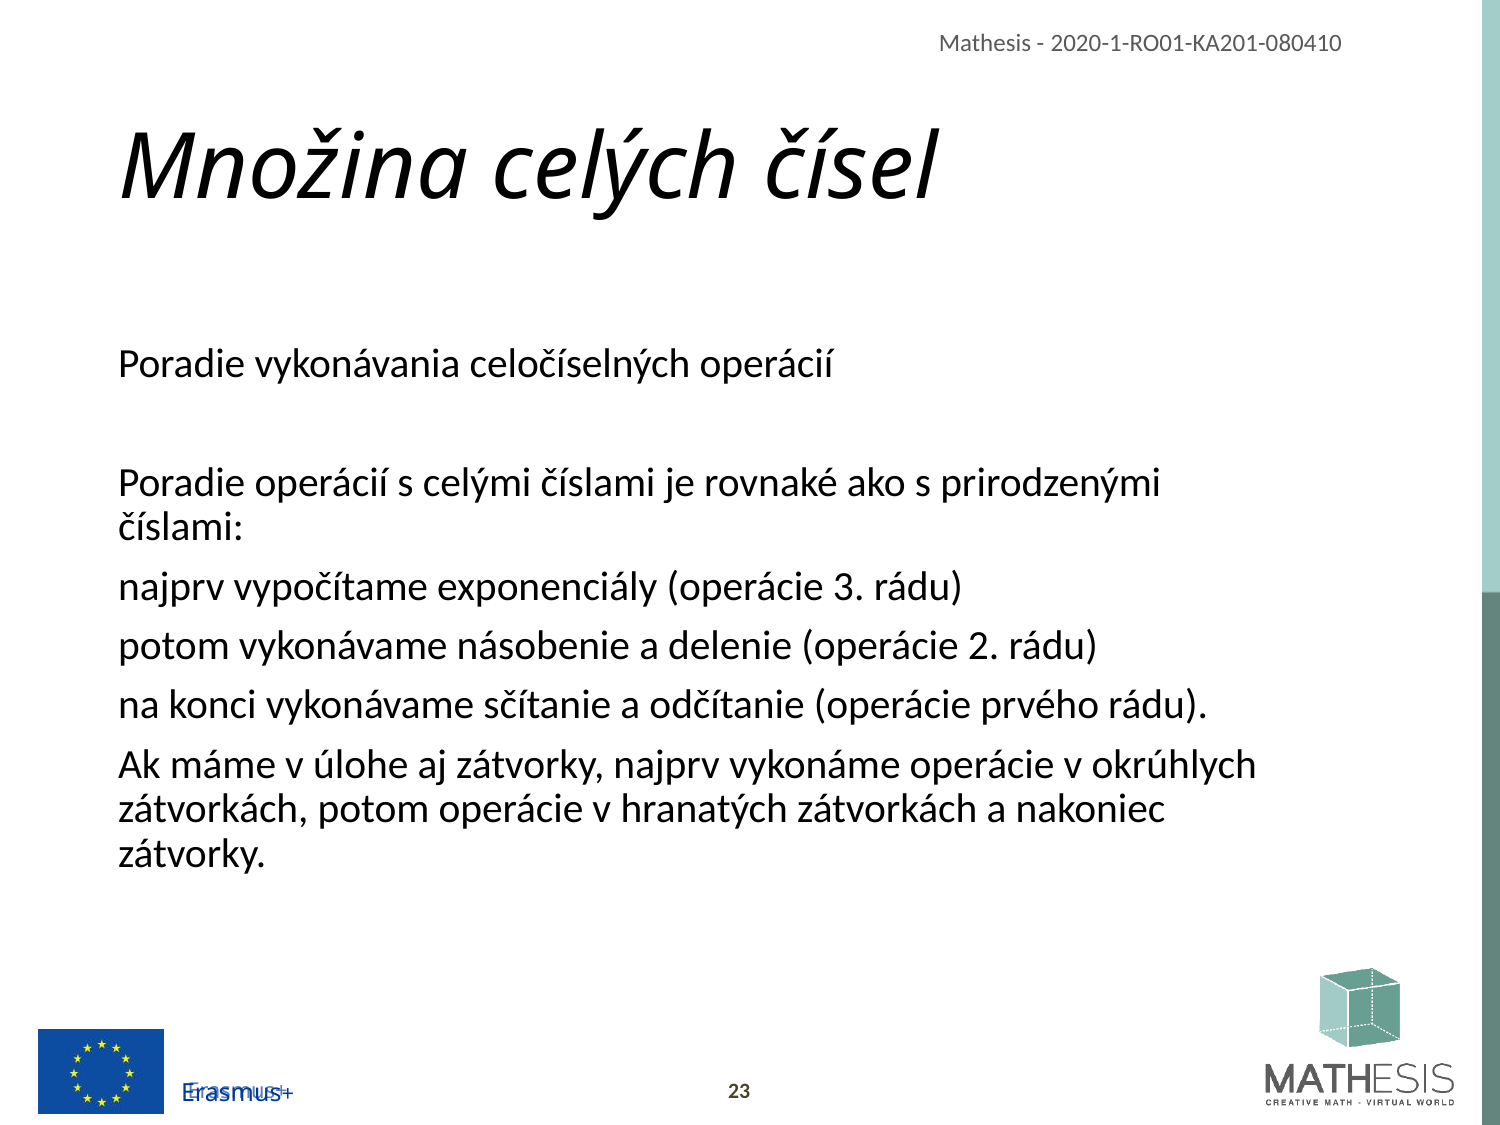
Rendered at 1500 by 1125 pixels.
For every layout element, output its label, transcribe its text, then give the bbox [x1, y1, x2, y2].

title Množina celých čísel [103, 59, 1397, 278]
picture [38, 1029, 164, 1114]
list Poradie vykonávania celočíselných operácií Poradie operácií s celými číslami je rovnaké ako s prirodzenými číslami: najprv vypočítame exponenciály (operácie 3. rádu) potom vykonávame násobenie a delenie (operácie 2. rádu) na konci vykonávame sčítanie a odčítanie (operácie prvého rádu). Ak máme v úlohe aj zátvorky, najprv vykonáme operácie v okrúhlych zátvorkách, potom operácie v hranatých zátvorkách a nakoniec zátvorky. [103, 334, 1285, 890]
